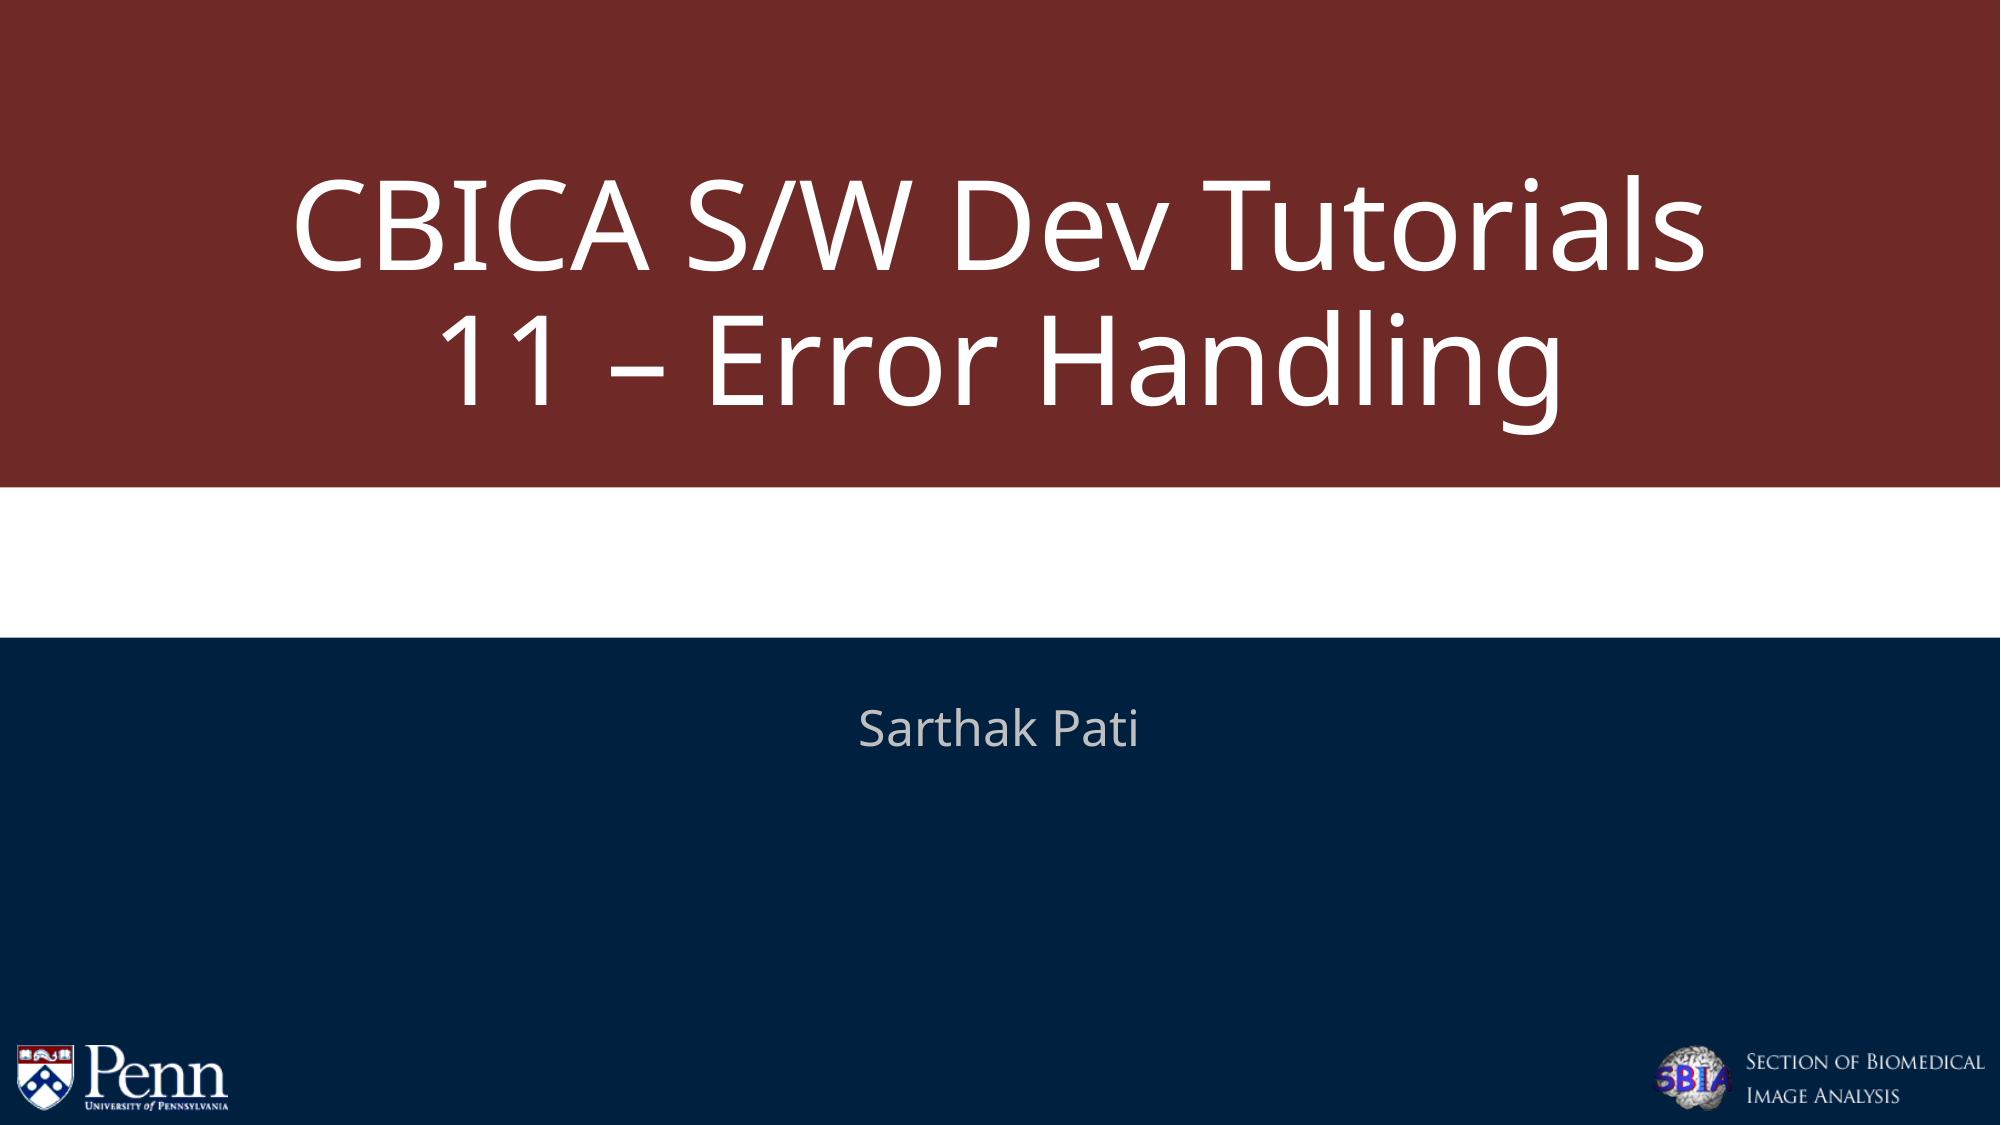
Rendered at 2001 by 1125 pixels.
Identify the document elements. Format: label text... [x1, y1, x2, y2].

picture [17, 1045, 228, 1111]
picture [1652, 1044, 1985, 1112]
subtitle Sarthak Pati [249, 696, 1750, 968]
title CBICA S/W Dev Tutorials 11 – Error Handling [249, 48, 1750, 440]
